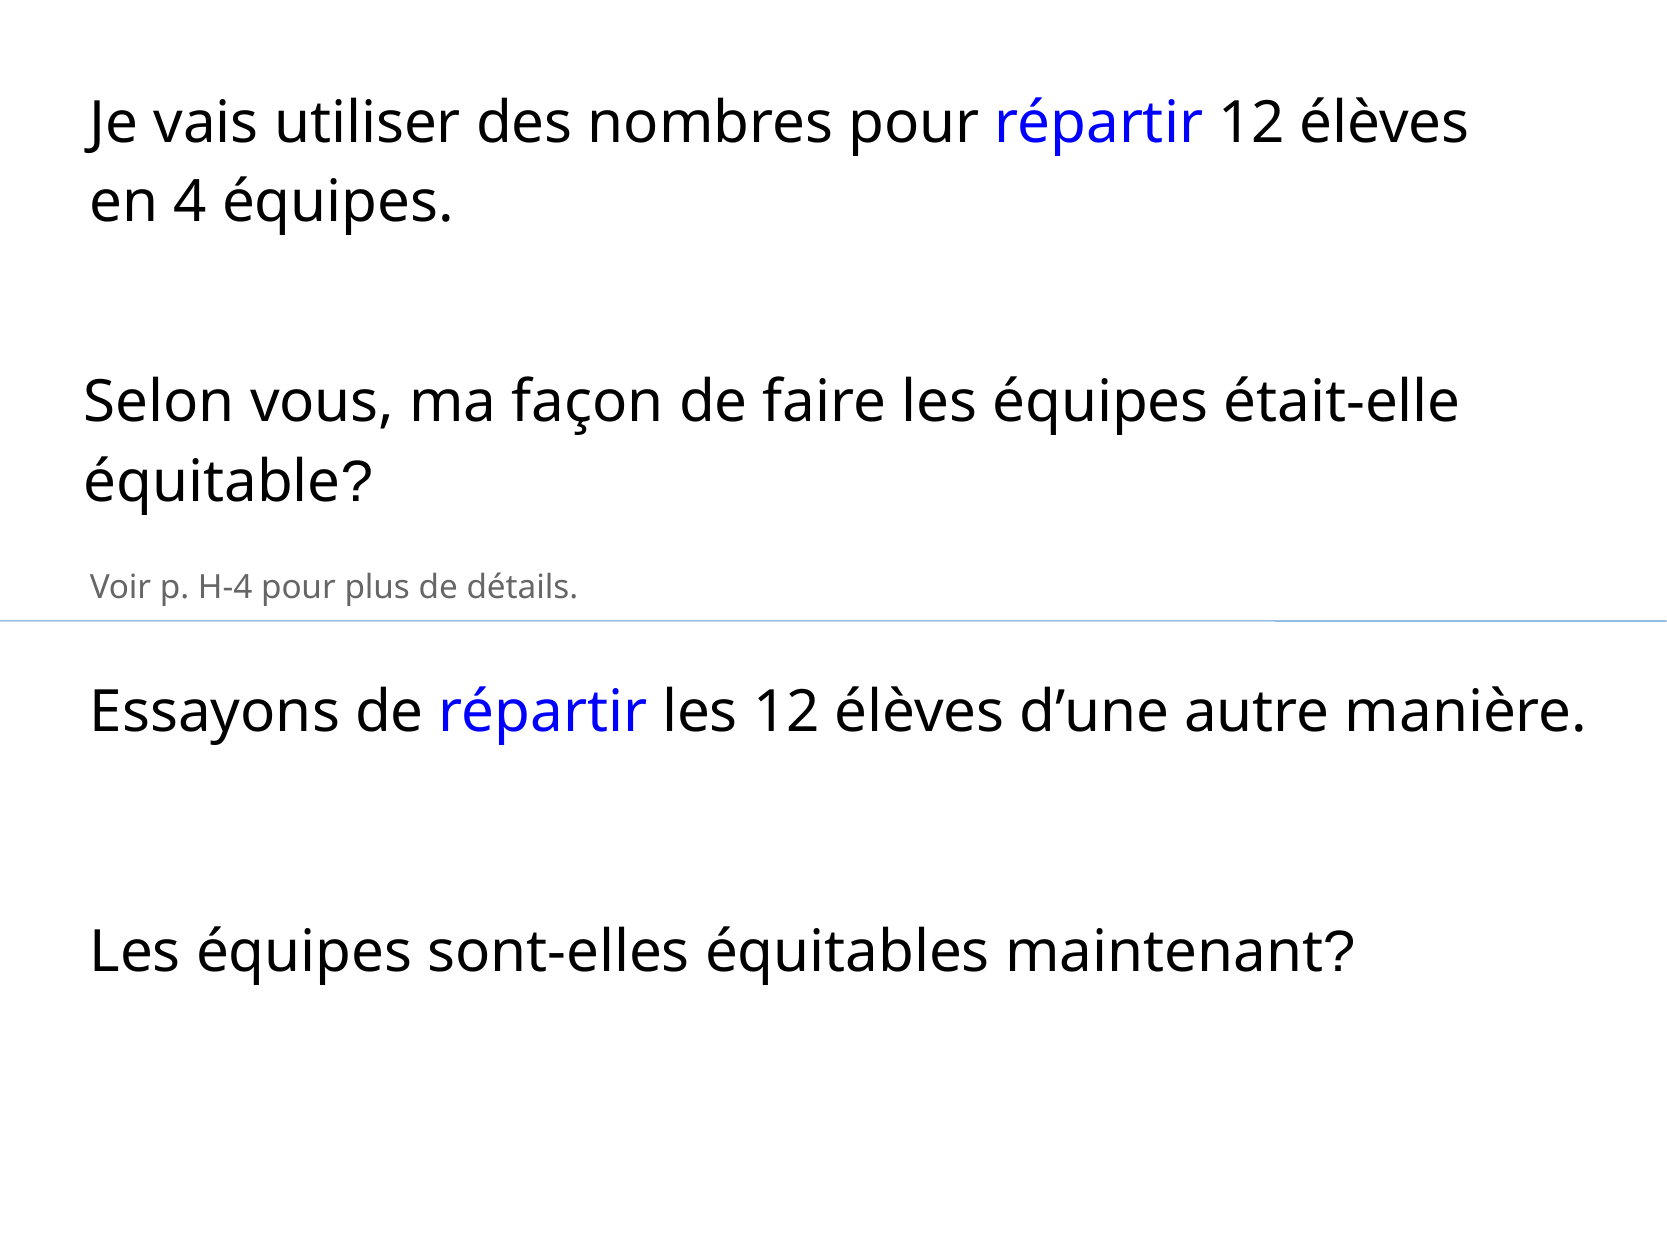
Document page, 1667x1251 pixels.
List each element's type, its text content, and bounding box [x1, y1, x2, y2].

text_box Voir p. H-4 pour plus de détails. [75, 552, 895, 613]
text_box Je vais utiliser des nombres pour répartir 12 élèves en 4 équipes. [75, 66, 1561, 241]
text_box Selon vous, ma façon de faire les équipes était-elle équitable? [69, 346, 1598, 521]
text_box Les équipes sont-elles équitables maintenant? [74, 895, 1410, 991]
text_box Essayons de répartir les 12 élèves d’une autre manière. [74, 656, 1667, 751]
